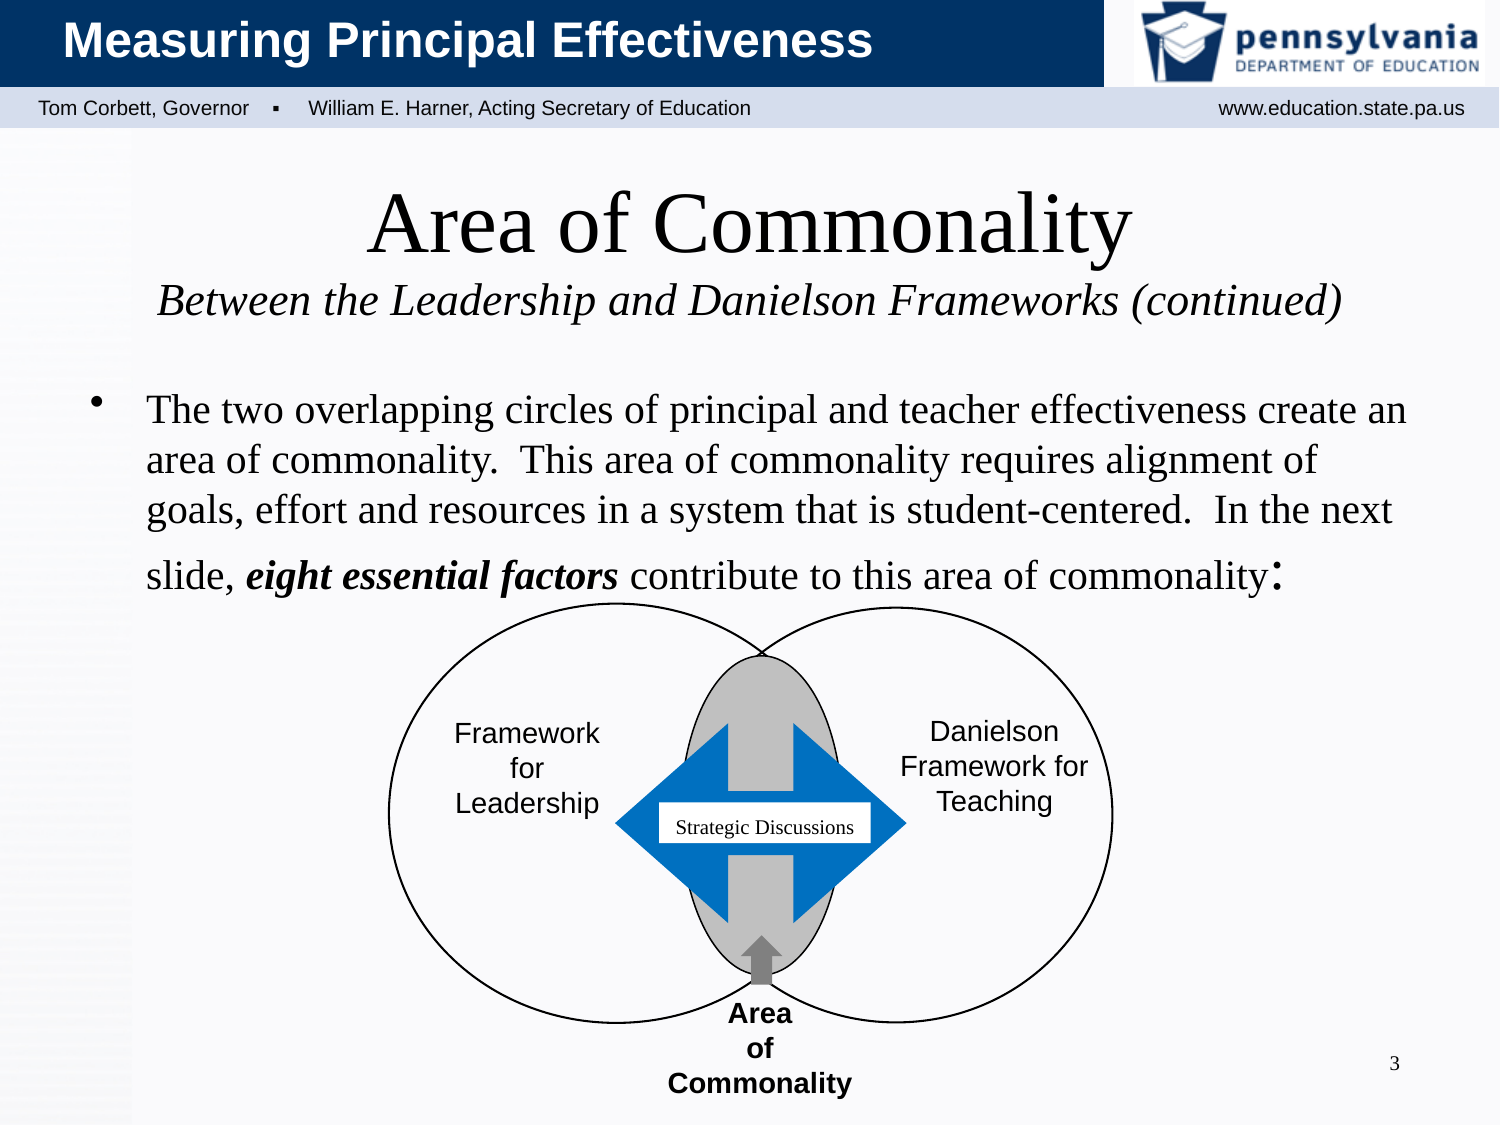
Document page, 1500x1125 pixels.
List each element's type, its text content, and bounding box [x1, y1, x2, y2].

picture [0, 0, 1500, 1125]
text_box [614, 722, 907, 924]
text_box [388, 603, 1113, 1024]
title Area of Commonality Between the Leadership and Danielson Frameworks (continued) [75, 157, 1425, 294]
list The two overlapping circles of principal and teacher effectiveness create an area of commonality. This area of commonality requires alignment of goals, effort and resources in a system that is student-centered. In the next slide, eight essential factors contribute to this area of commonality: [75, 374, 1425, 1117]
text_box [638, 934, 881, 1115]
text_box 3 [1374, 1042, 1444, 1103]
